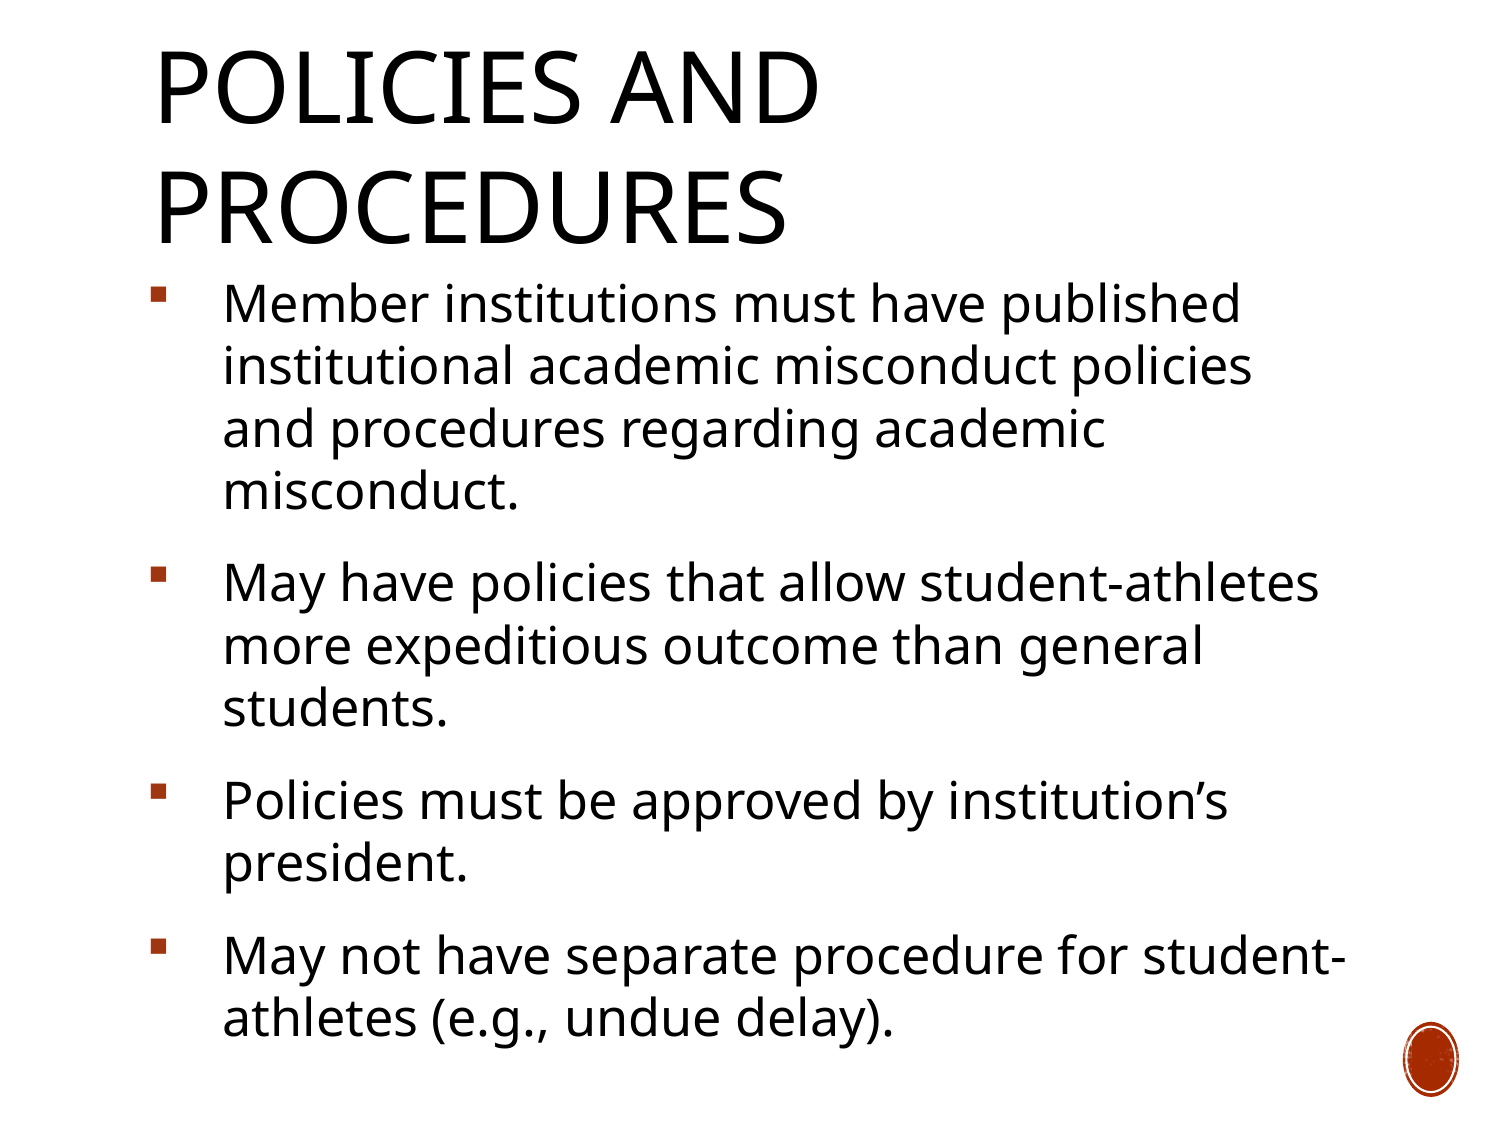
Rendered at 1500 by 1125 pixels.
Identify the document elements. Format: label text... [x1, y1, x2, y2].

list Member institutions must have published institutional academic misconduct policies and procedures regarding academic misconduct. May have policies that allow student-athletes more expeditious outcome than general students. Policies must be approved by institution’s president. May not have separate procedure for student-athletes (e.g., undue delay). [131, 262, 1370, 1013]
title Policies And Procedures [137, 37, 1375, 250]
